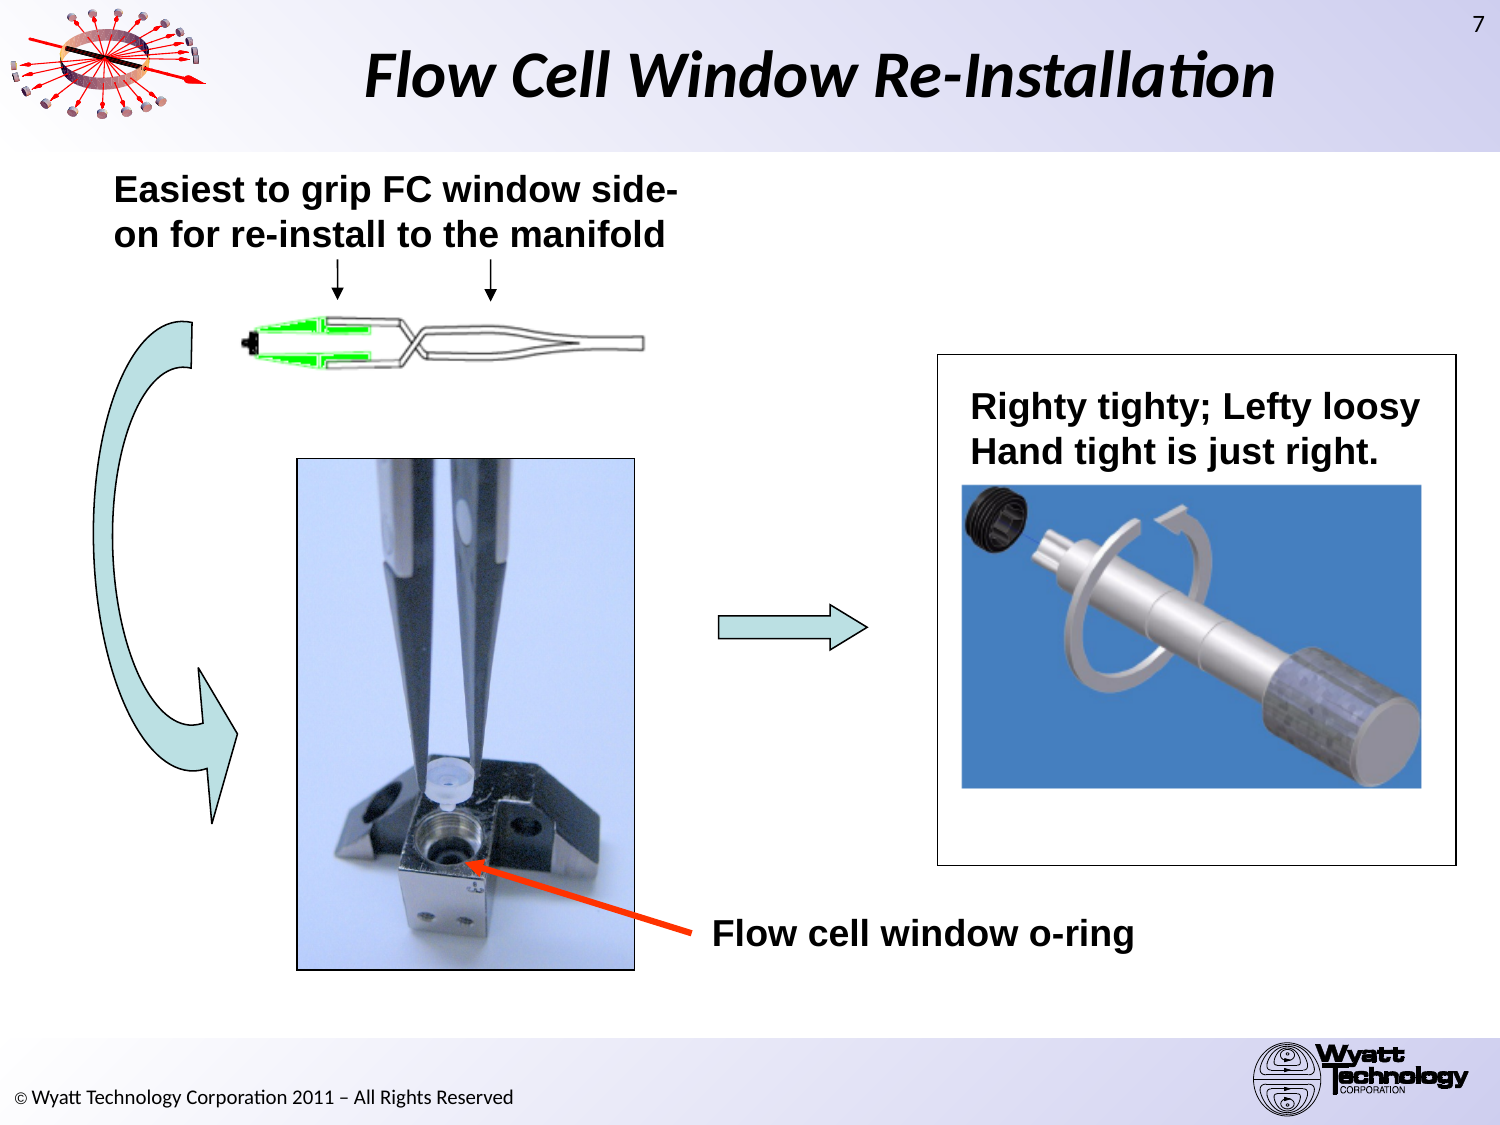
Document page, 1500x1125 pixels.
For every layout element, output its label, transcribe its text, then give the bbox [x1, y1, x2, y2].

text_box [718, 604, 868, 650]
text_box [331, 259, 344, 300]
text_box Flow cell window o-ring [697, 901, 1151, 962]
picture [297, 458, 635, 970]
text_box [937, 354, 1457, 866]
text_box Easiest to grip FC window side-on for re-install to the manifold [98, 157, 718, 263]
text_box [484, 259, 497, 302]
picture [943, 470, 1435, 802]
picture [226, 310, 659, 377]
text_box Righty tighty; Lefty loosy Hand tight is just right. [955, 374, 1436, 472]
text_box [93, 321, 238, 824]
title Flow Cell Window Re-Installation [217, 23, 1424, 118]
